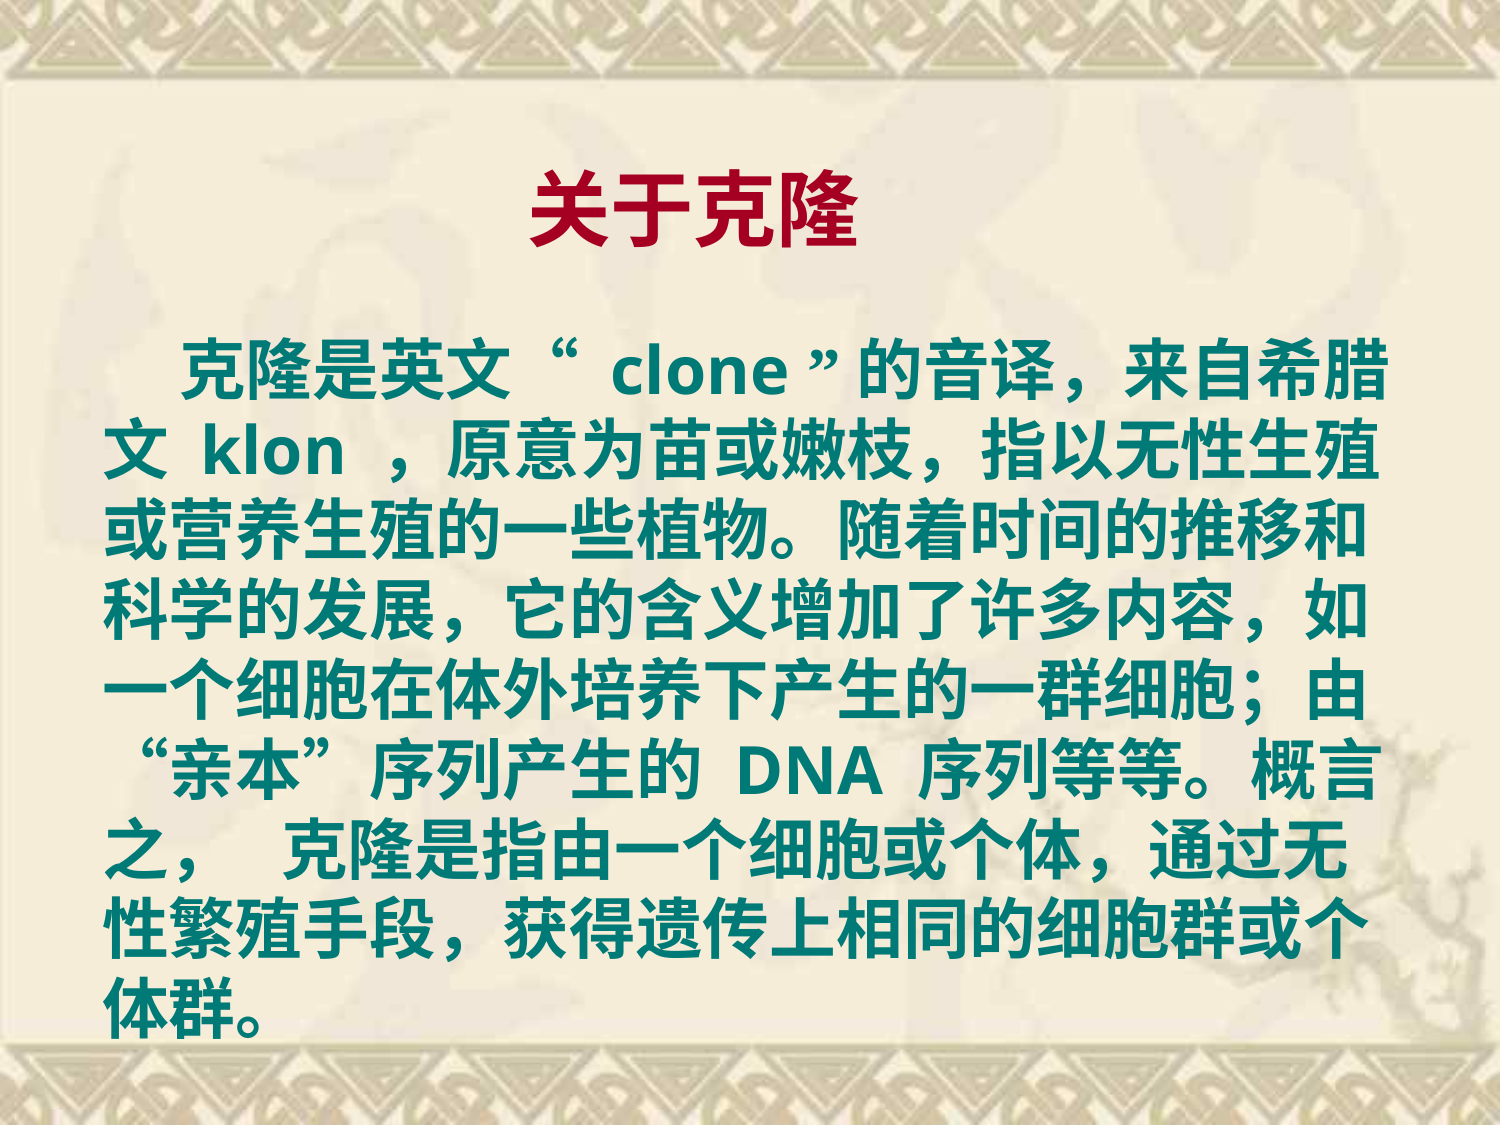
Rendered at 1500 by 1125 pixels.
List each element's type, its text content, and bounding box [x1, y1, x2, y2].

text_box 克隆是英文“ clone ”的音译，来自希腊文 klon ，原意为苗或嫩枝，指以无性生殖或营养生殖的一些植物。随着时间的推移和科学的发展，它的含义增加了许多内容，如一个细胞在体外培养下产生的一群细胞；由“亲本”序列产生的 DNA 序列等等。概言之， 克隆是指由一个细胞或个体，通过无性繁殖手段，获得遗传上相同的细胞群或个体群。 [87, 320, 1425, 1055]
text_box 关于克隆 [512, 149, 925, 265]
picture [0, 0, 1500, 1125]
